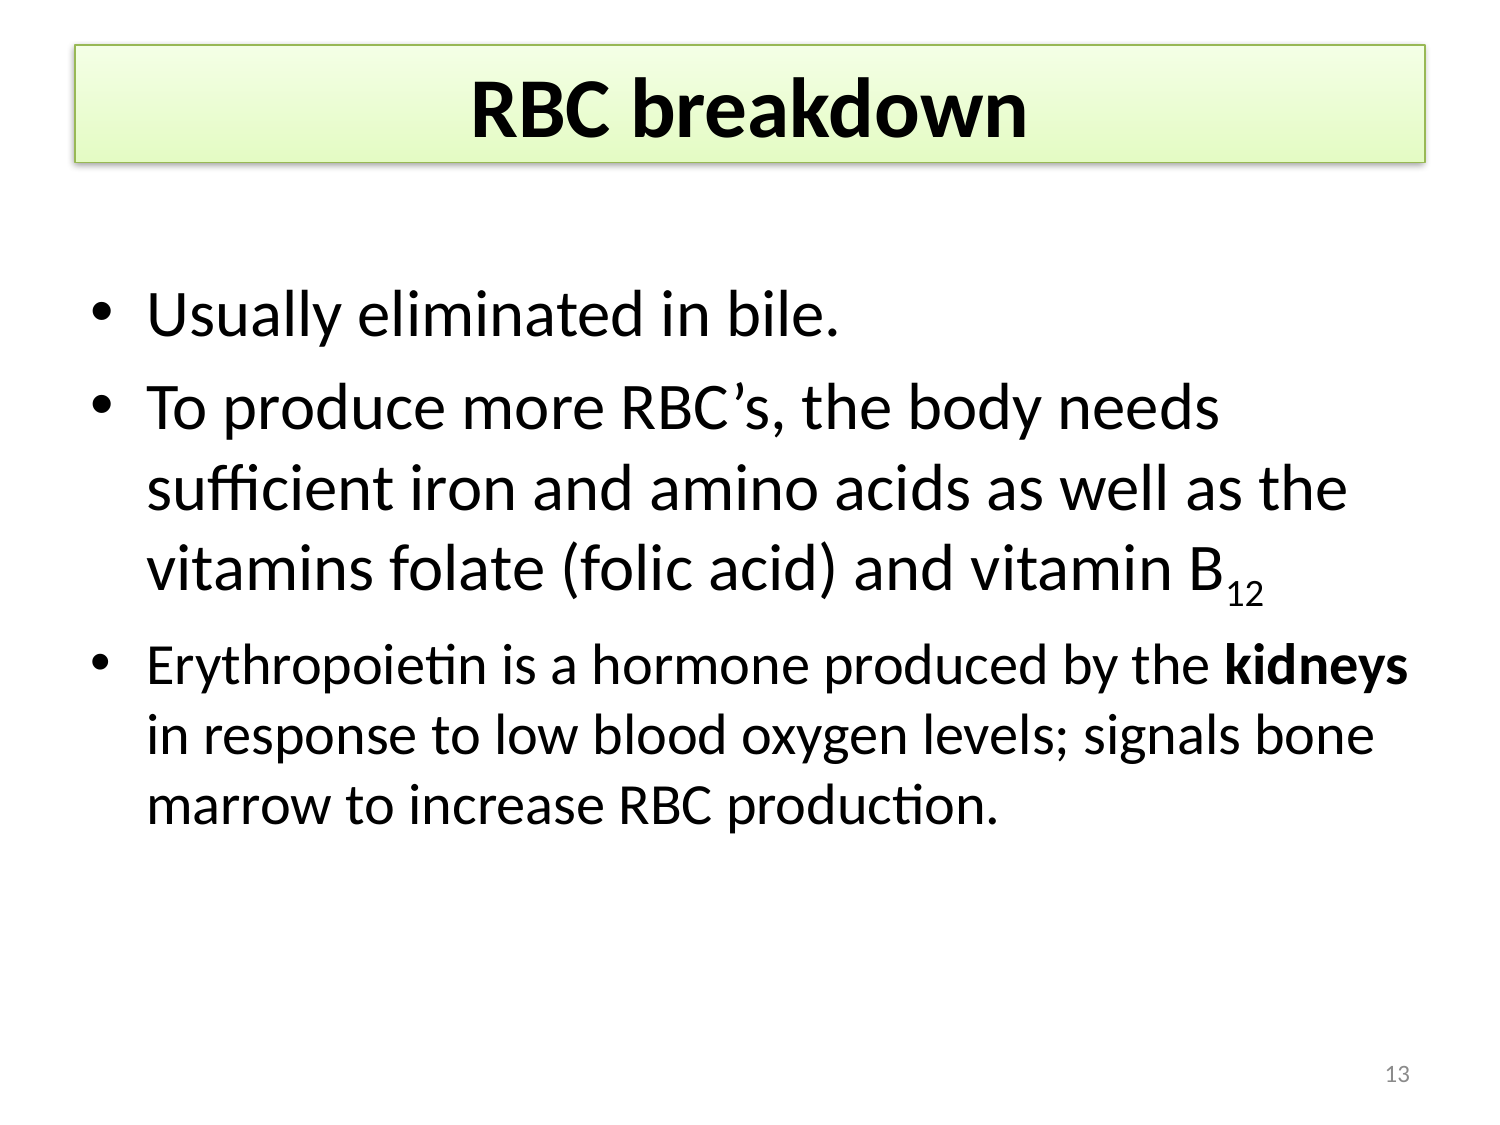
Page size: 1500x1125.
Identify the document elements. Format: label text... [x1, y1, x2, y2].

slide_number 13 [1074, 1042, 1425, 1103]
list Usually eliminated in bile. To produce more RBC’s, the body needs sufficient iron and amino acids as well as the vitamins folate (folic acid) and vitamin B12 Erythropoietin is a hormone produced by the kidneys in response to low blood oxygen levels; signals bone marrow to increase RBC production. [75, 262, 1425, 1005]
title RBC breakdown [74, 44, 1426, 163]
